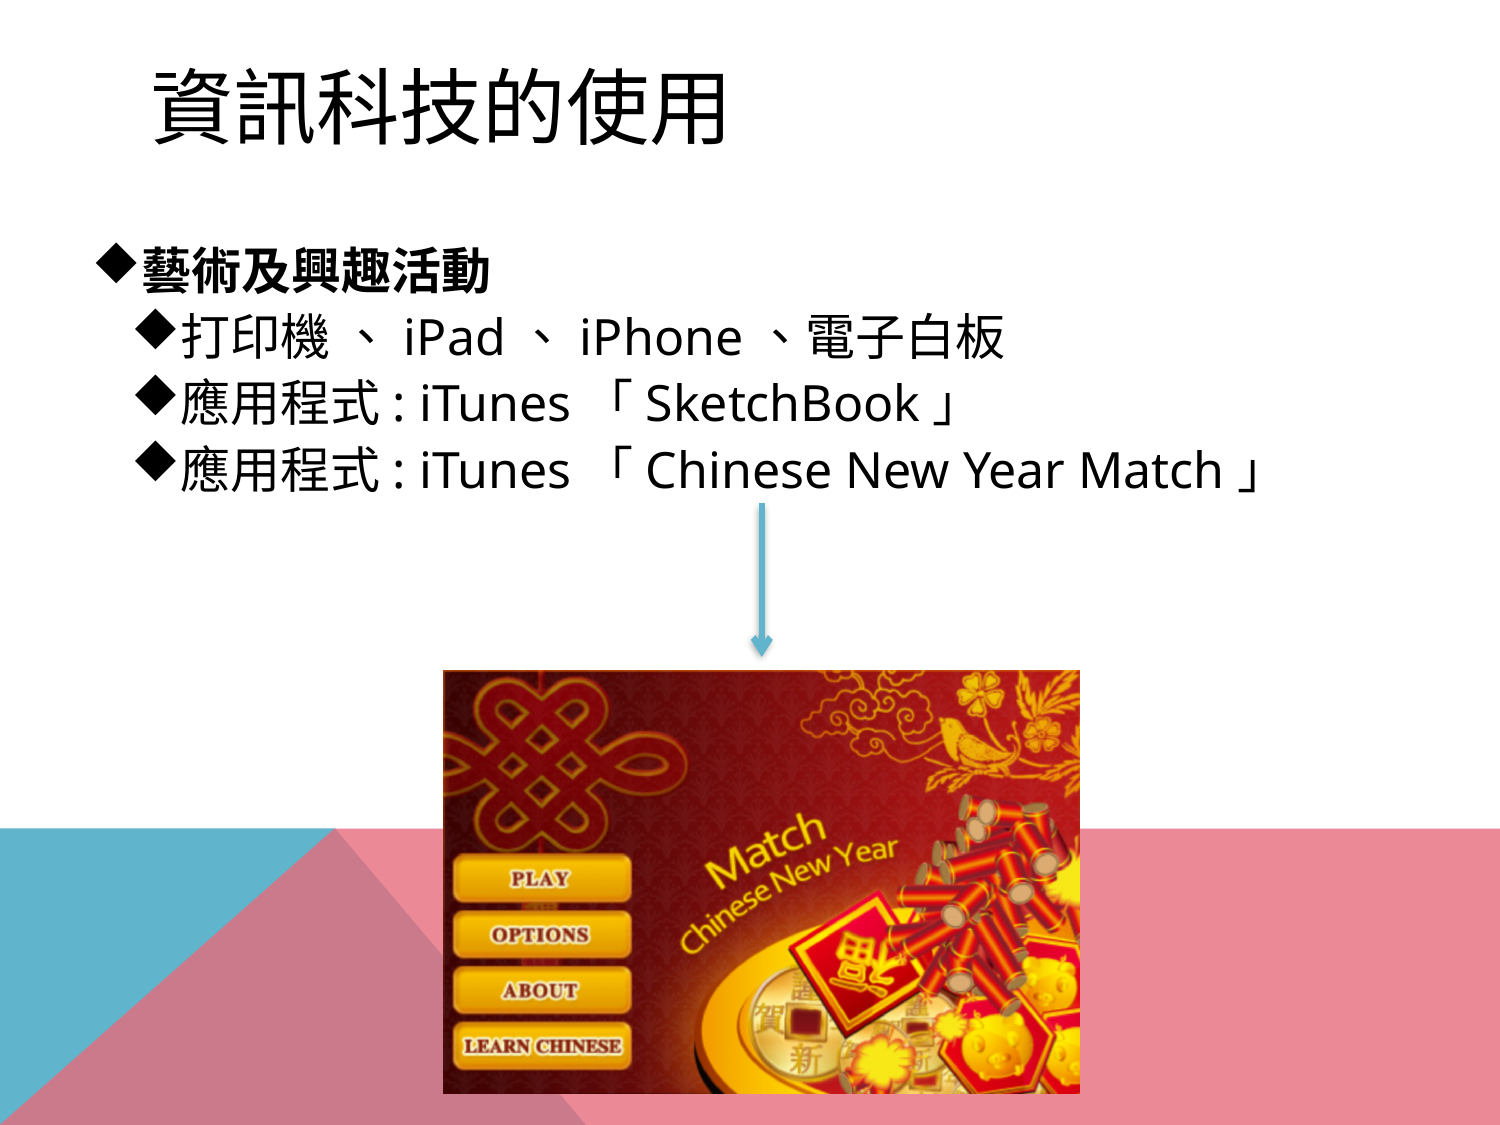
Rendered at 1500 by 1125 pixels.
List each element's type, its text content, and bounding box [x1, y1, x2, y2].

picture [443, 670, 1080, 1095]
title 資訊科技的使用 [135, 60, 1369, 150]
list 藝術及興趣活動 打印機 、iPad、iPhone、電子白板 應用程式: iTunes「SketchBook」 應用程式: iTunes「Chinese New Year Match」 [76, 231, 1311, 819]
